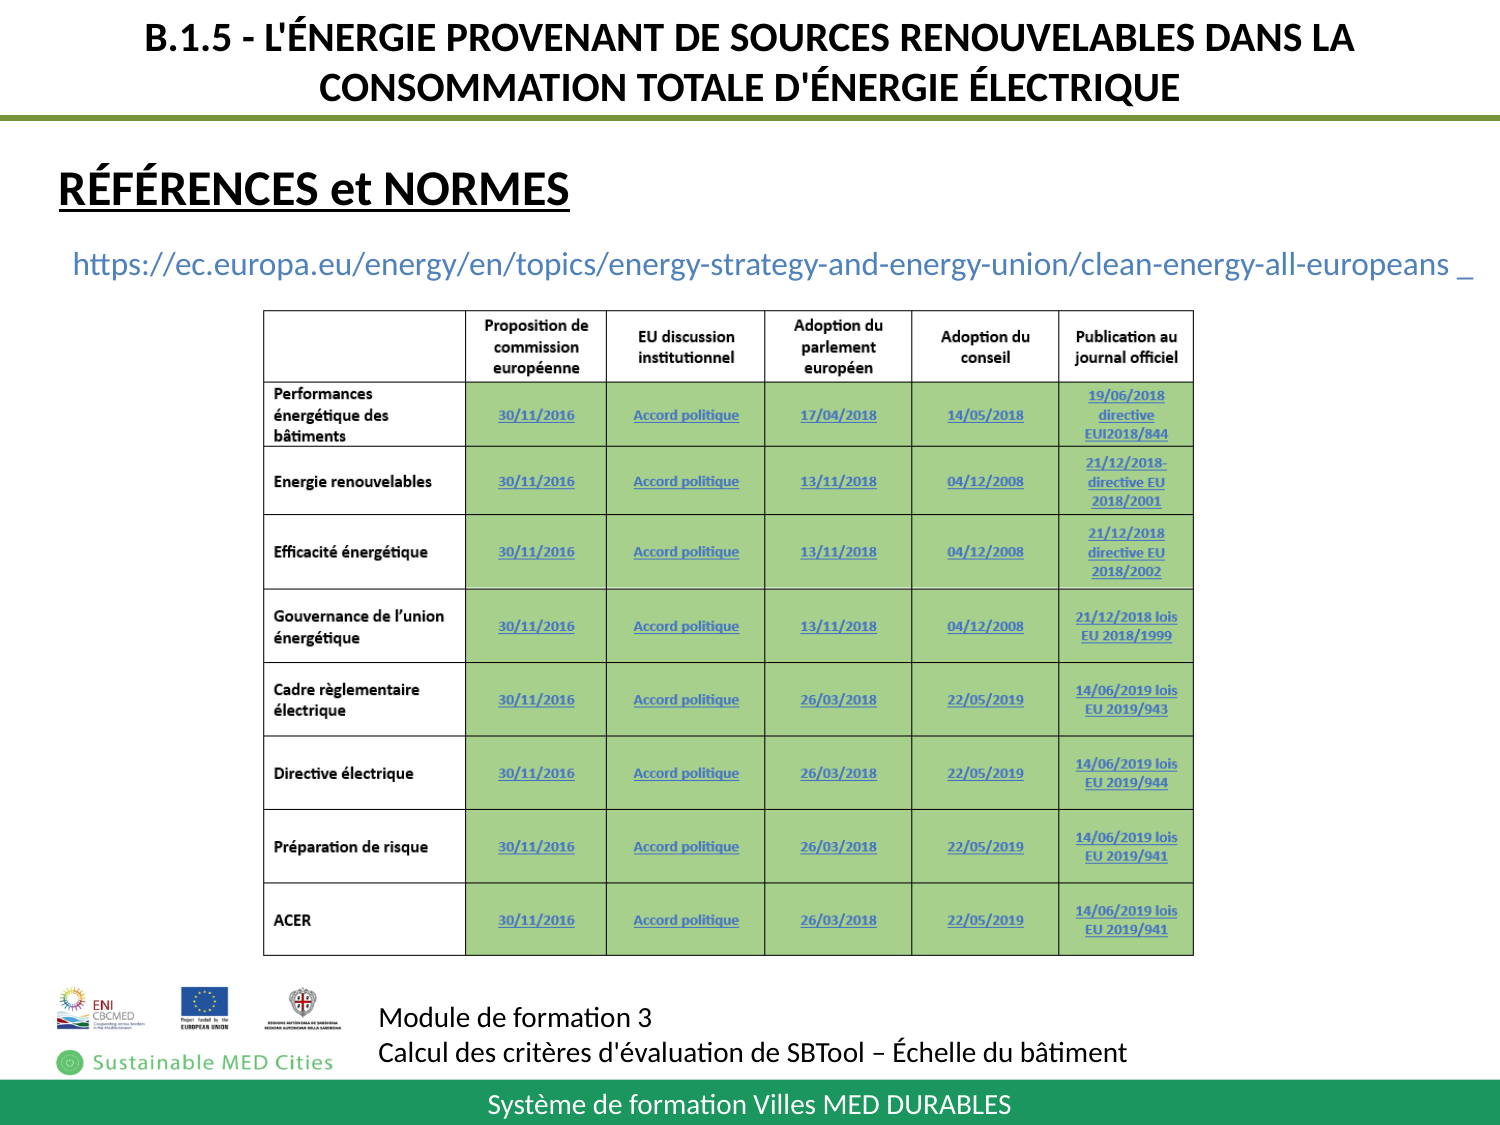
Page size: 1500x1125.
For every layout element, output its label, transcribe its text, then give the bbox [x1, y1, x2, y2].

picture [257, 304, 1197, 960]
title B.1.5 - L'ÉNERGIE PROVENANT DE SOURCES RENOUVELABLES DANS LA CONSOMMATION TOTALE D'ÉNERGIE ÉLECTRIQUE [0, 0, 1500, 121]
text_box https://ec.europa.eu/energy/en/topics/energy-strategy-and-energy-union/clean-energy-all-europeans _ [57, 234, 1500, 330]
text_box RÉFÉRENCES et NORMES [43, 147, 1331, 235]
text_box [0, 972, 1500, 1125]
